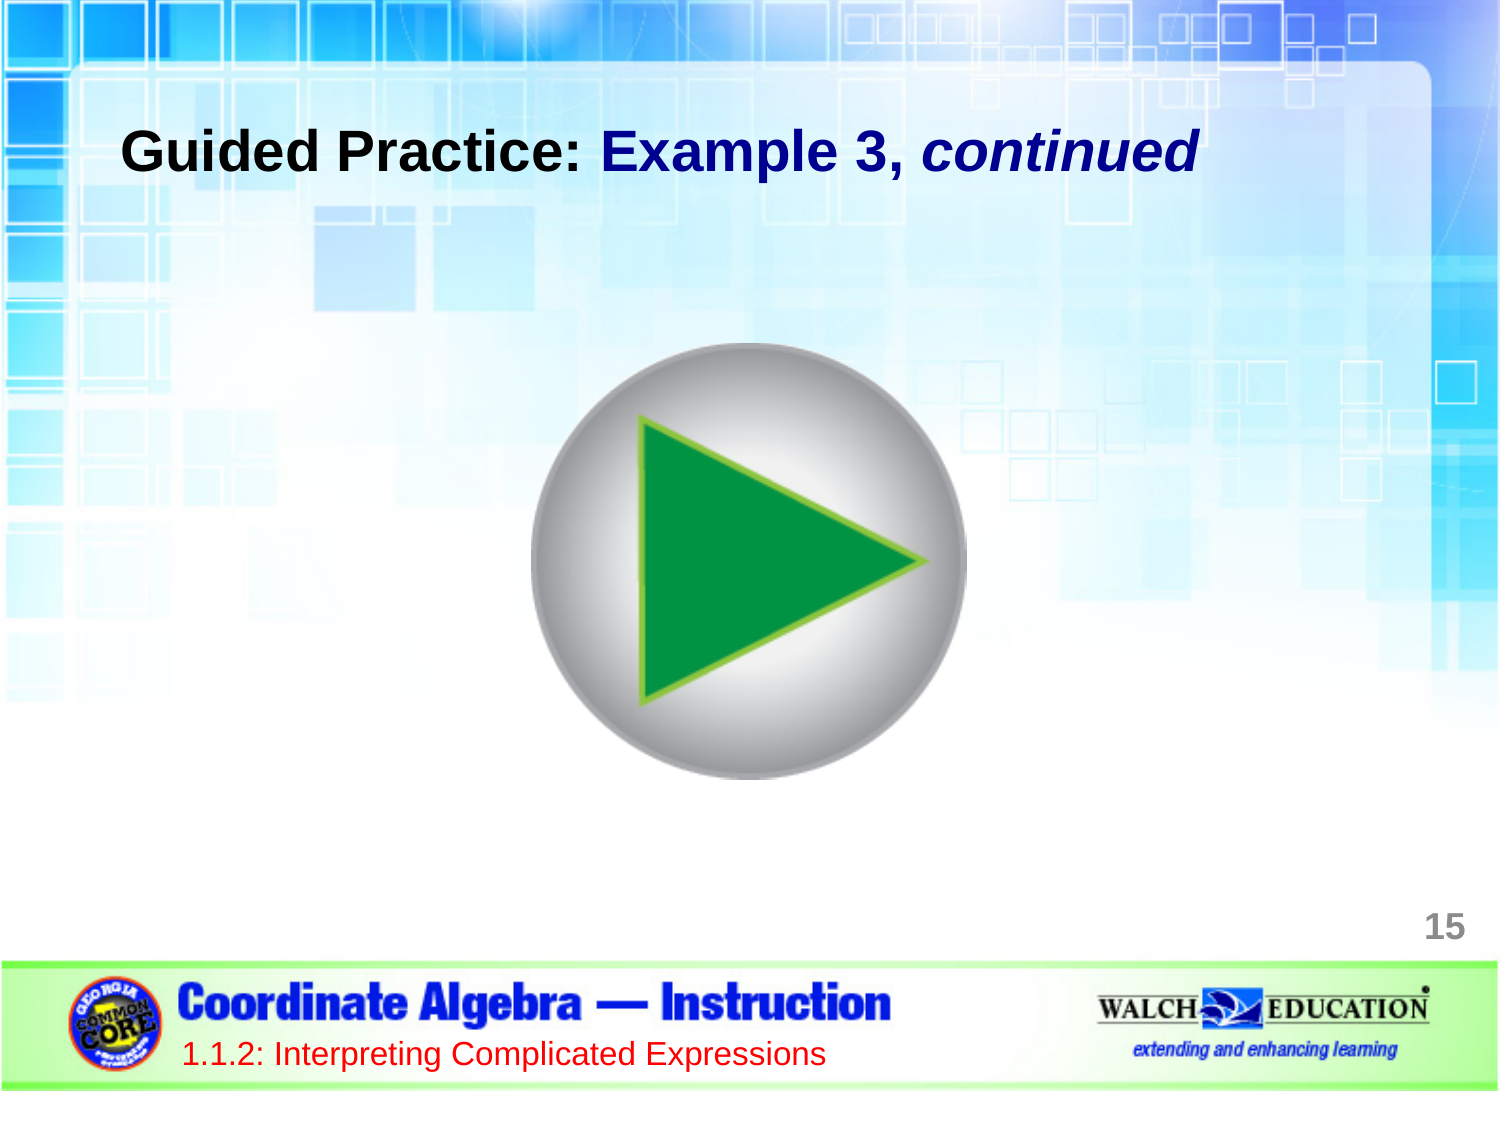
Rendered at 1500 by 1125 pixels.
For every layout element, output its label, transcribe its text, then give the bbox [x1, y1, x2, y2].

picture [1, 0, 1500, 1091]
slide_number 15 [1361, 901, 1481, 949]
subtitle Guided Practice: Example 3, continued [105, 105, 1394, 925]
list 1.1.2: Interpreting Complicated Expressions [166, 1024, 1074, 1069]
